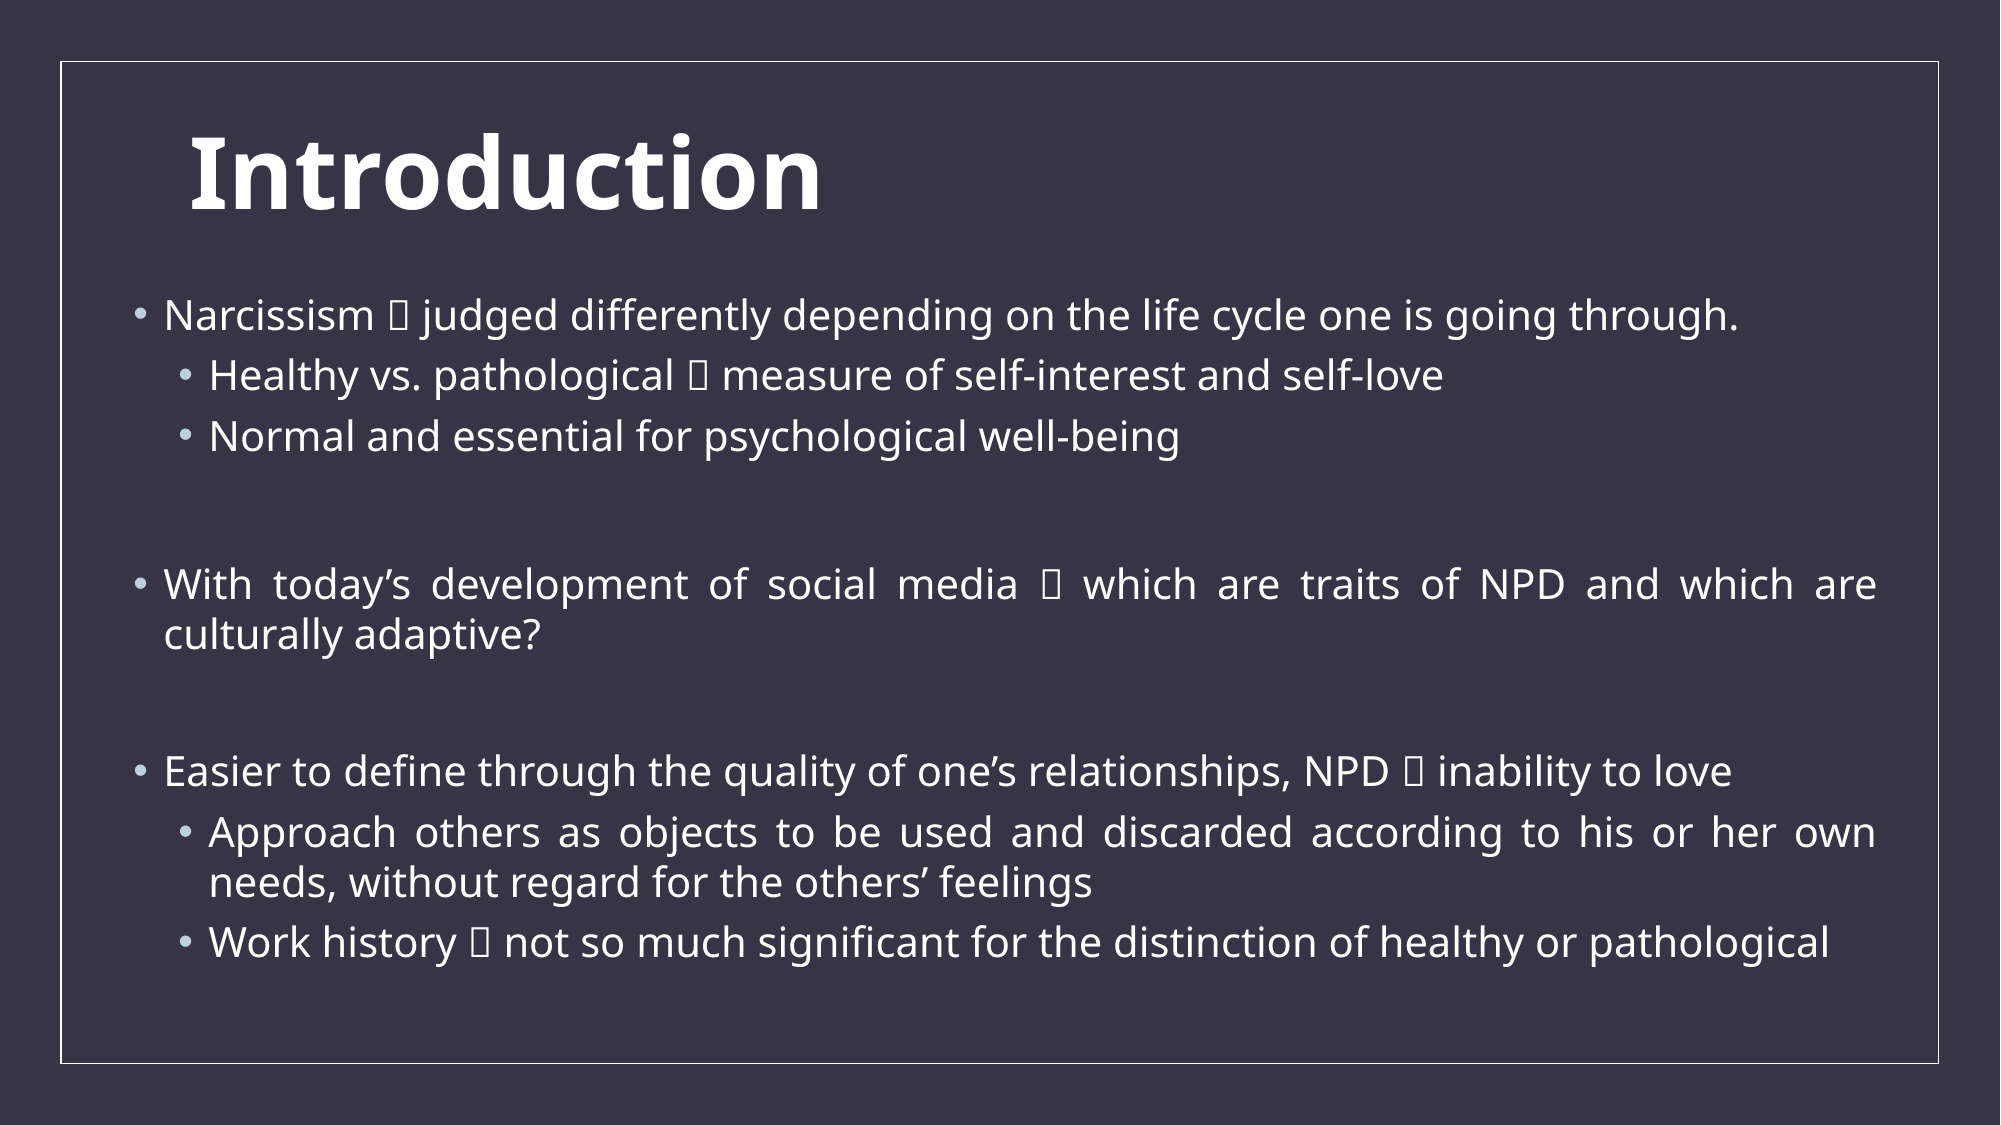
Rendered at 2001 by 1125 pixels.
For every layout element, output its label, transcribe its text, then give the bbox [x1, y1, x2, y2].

list Narcissism  judged differently depending on the life cycle one is going through. Healthy vs. pathological  measure of self-interest and self-love Normal and essential for psychological well-being With today’s development of social media  which are traits of NPD and which are culturally adaptive? Easier to define through the quality of one’s relationships, NPD  inability to love Approach others as objects to be used and discarded according to his or her own needs, without regard for the others’ feelings Work history  not so much significant for the distinction of healthy or pathological [118, 280, 1893, 1000]
title Introduction [174, 105, 1825, 250]
